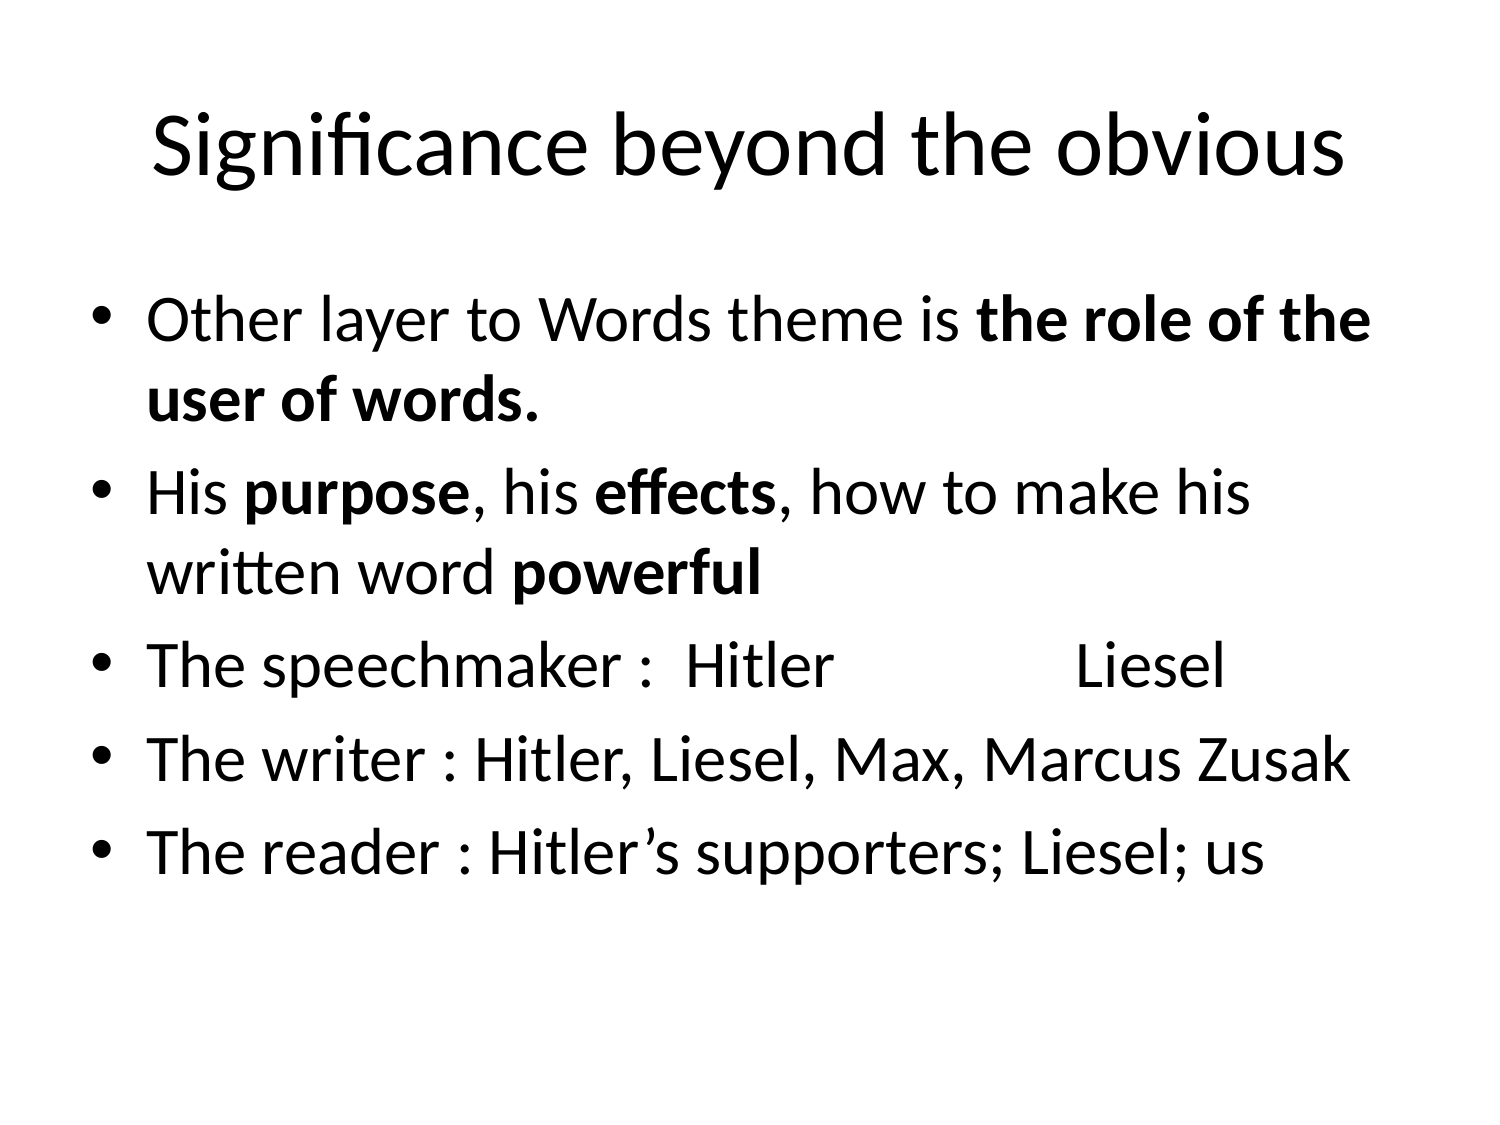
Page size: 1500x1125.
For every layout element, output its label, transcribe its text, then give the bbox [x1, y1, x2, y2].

title Significance beyond the obvious [75, 45, 1425, 233]
list Other layer to Words theme is the role of the user of words. His purpose, his effects, how to make his written word powerful The speechmaker : Hitler Liesel The writer : Hitler, Liesel, Max, Marcus Zusak The reader : Hitler’s supporters; Liesel; us [75, 267, 1425, 1012]
